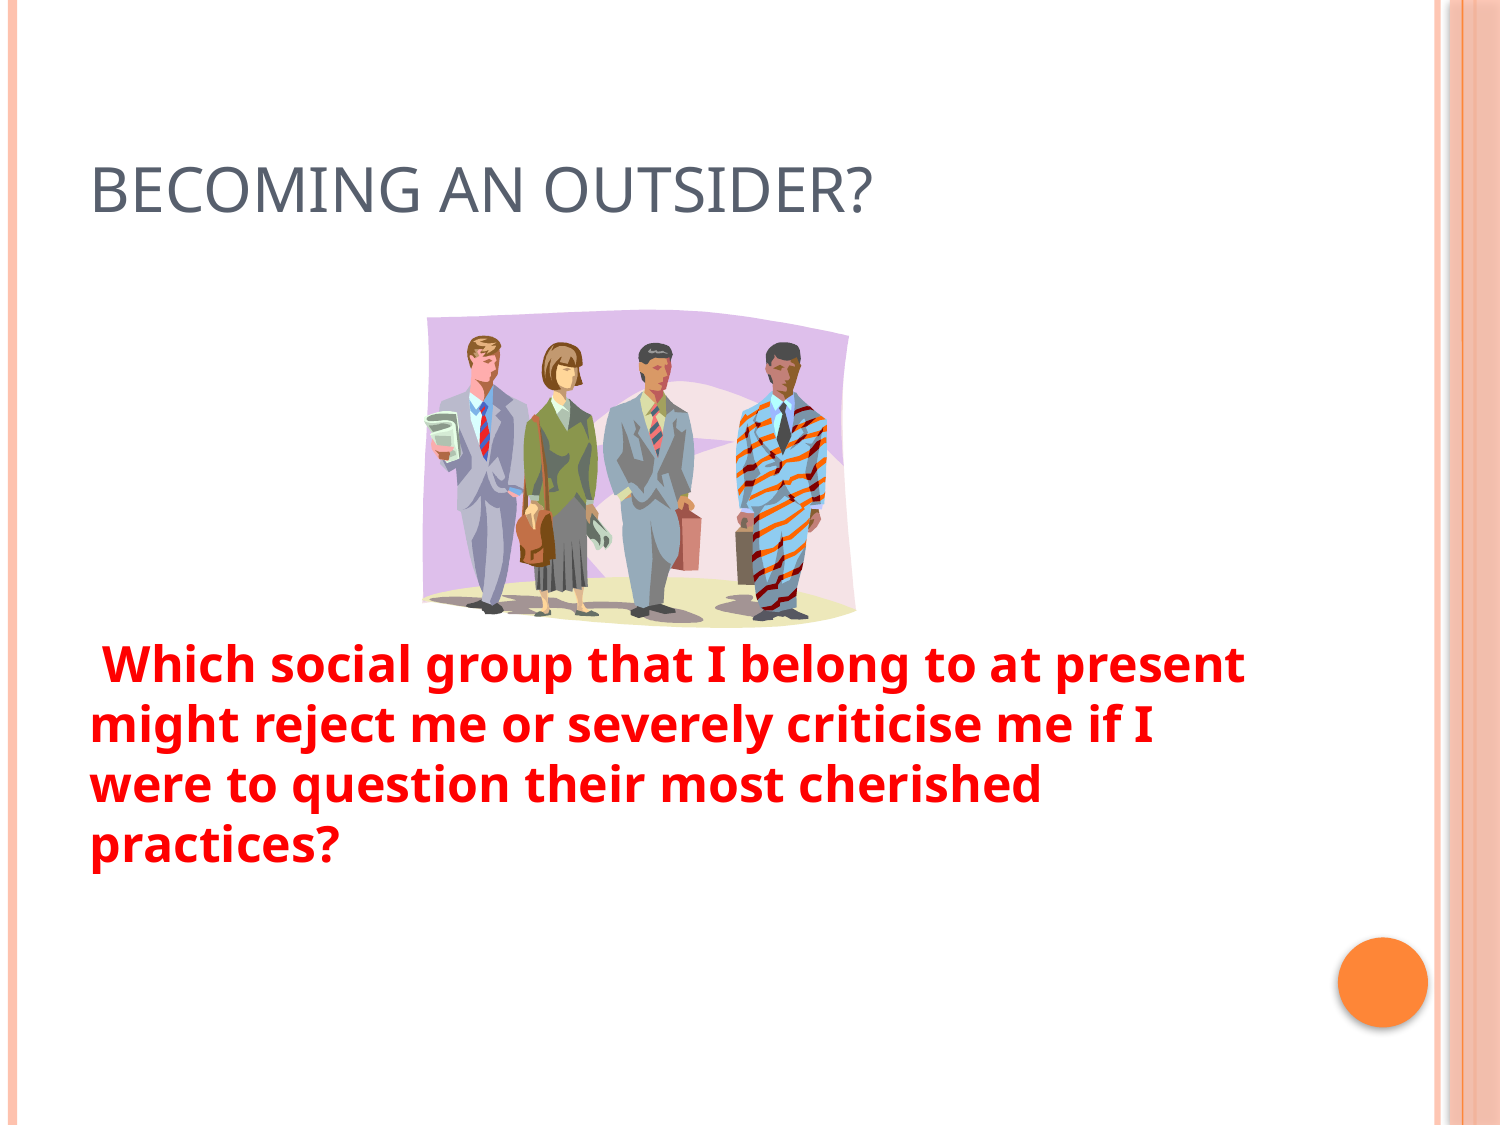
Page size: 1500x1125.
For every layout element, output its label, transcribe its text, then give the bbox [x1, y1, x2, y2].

list Which social group that I belong to at present might reject me or severely criticise me if I were to question their most cherished practices? [75, 262, 1300, 1062]
picture [421, 304, 863, 634]
title Becoming an OUTSIDER? [75, 45, 1300, 233]
